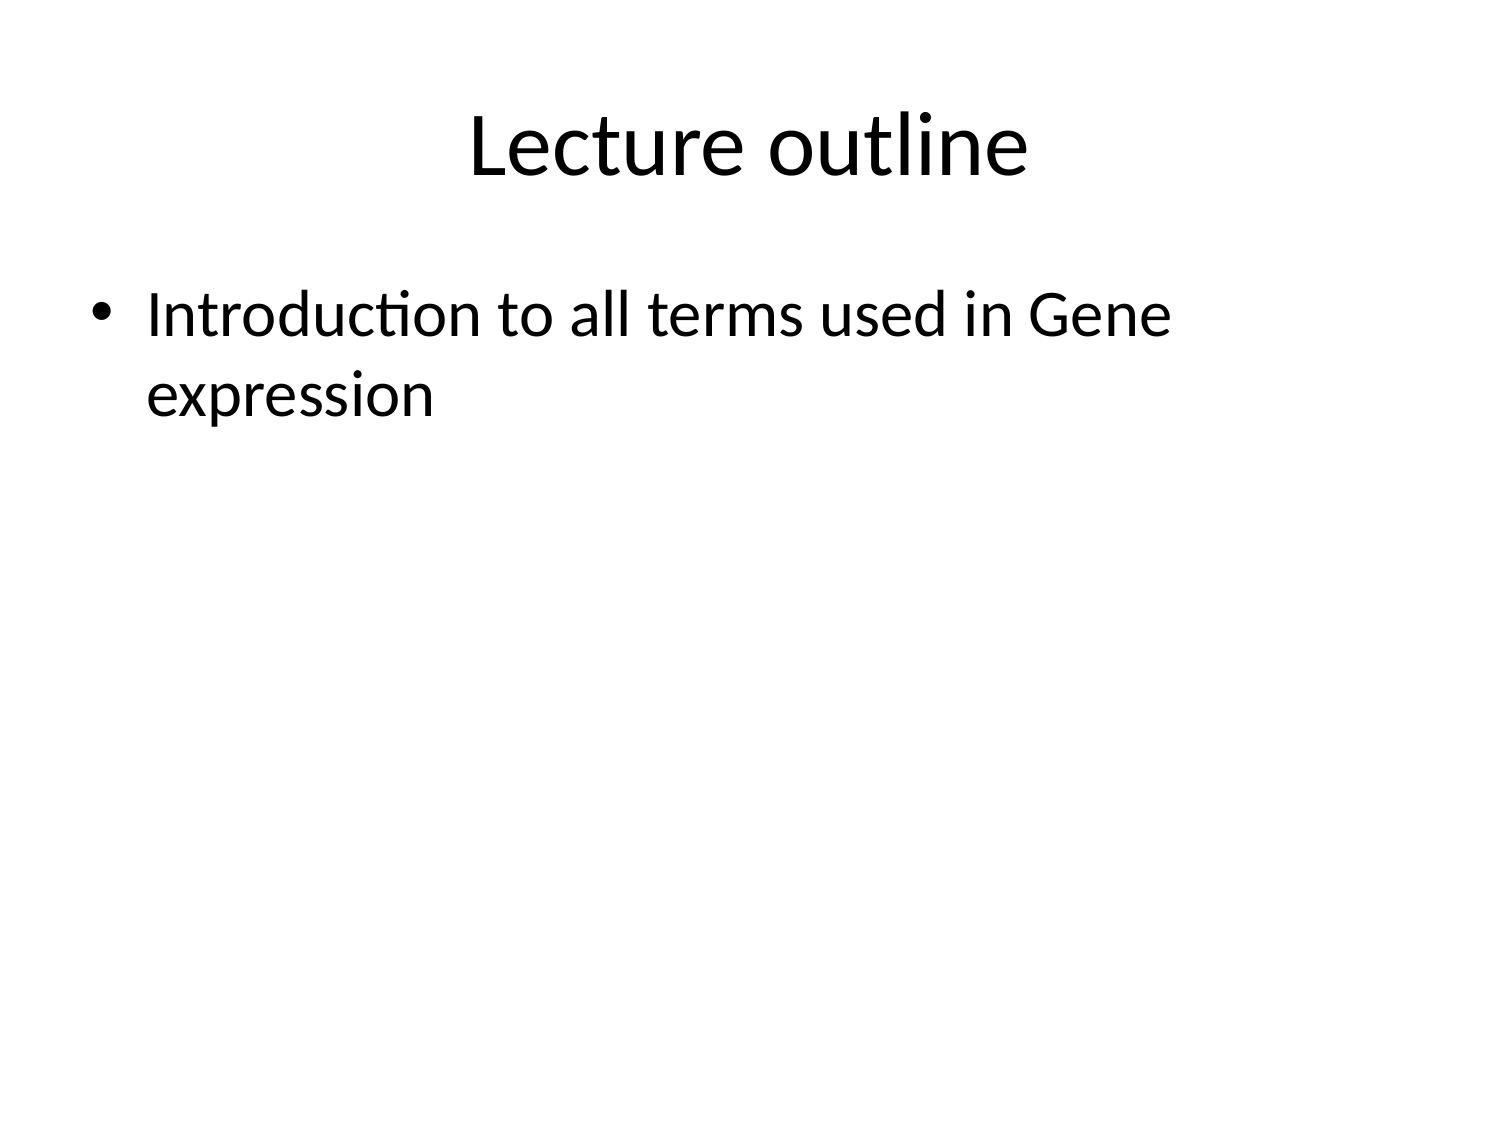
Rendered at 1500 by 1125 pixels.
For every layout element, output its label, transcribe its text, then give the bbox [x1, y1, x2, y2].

title Lecture outline [75, 45, 1425, 233]
list Introduction to all terms used in Gene expression [75, 262, 1425, 1005]
